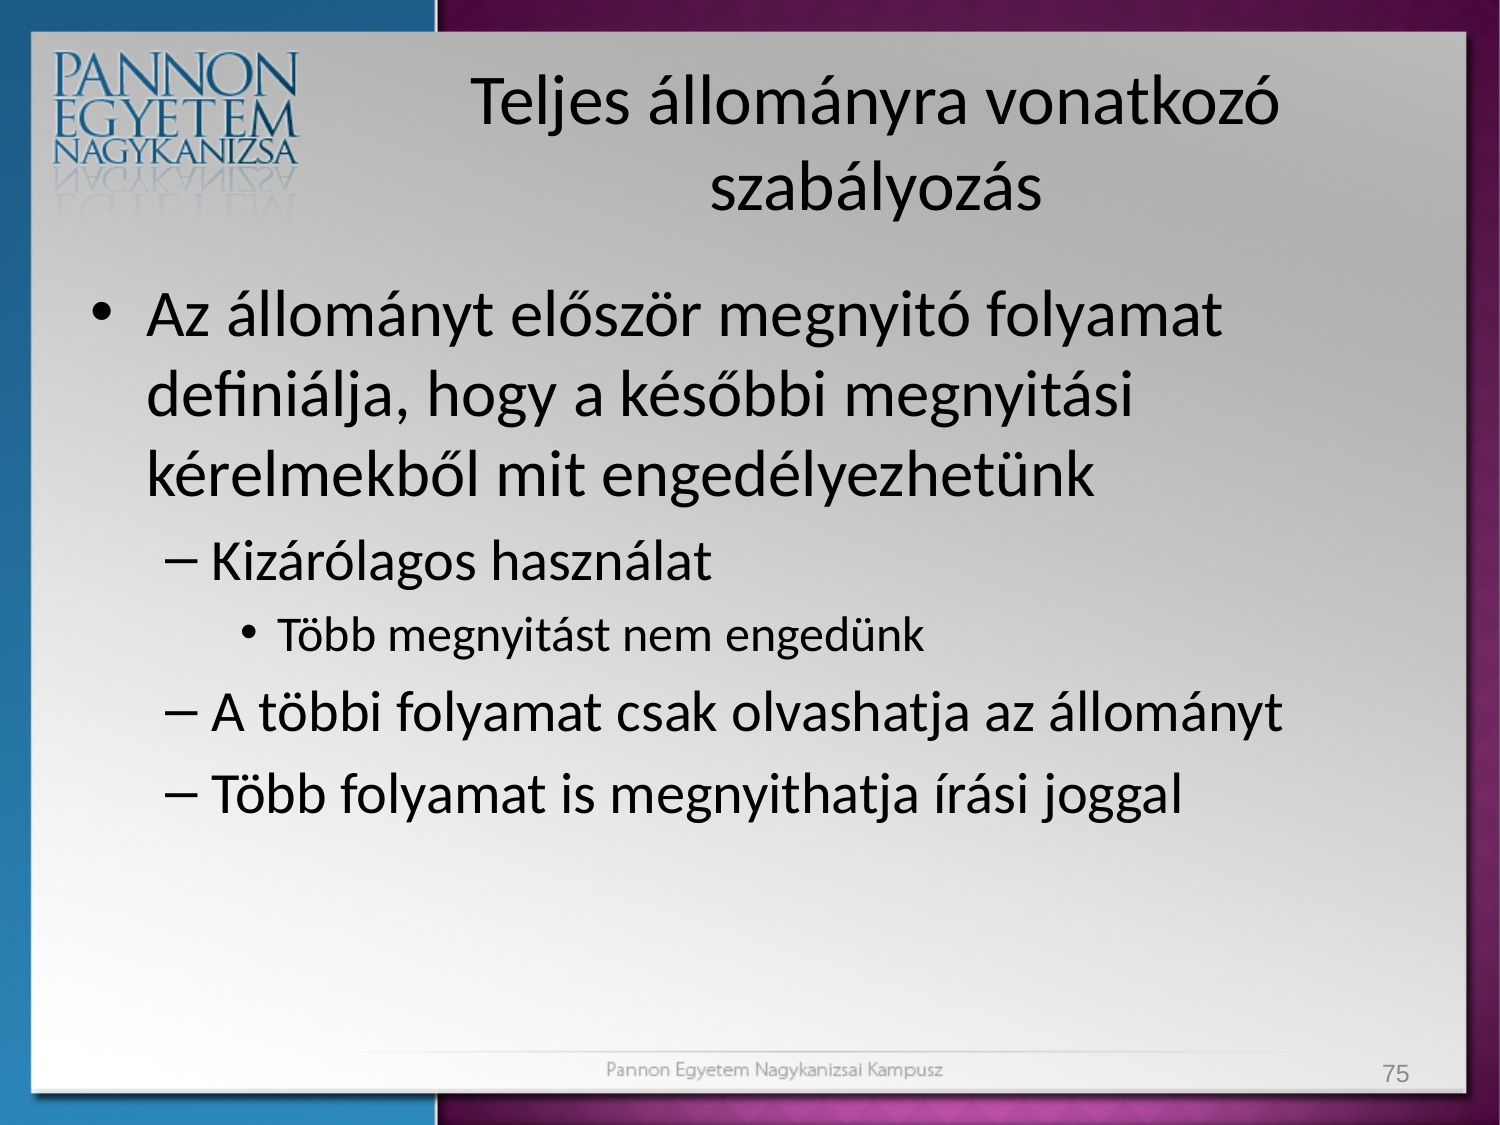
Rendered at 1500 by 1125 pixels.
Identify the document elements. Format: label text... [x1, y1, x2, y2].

slide_number 75 [1074, 1042, 1425, 1103]
picture [0, 0, 1500, 1125]
list Az állományt először megnyitó folyamat definiálja, hogy a későbbi megnyitási kérelmekből mit engedélyezhetünk Kizárólagos használat Több megnyitást nem engedünk A többi folyamat csak olvashatja az állományt Több folyamat is megnyithatja írási joggal [75, 262, 1425, 1038]
title Teljes állományra vonatkozó szabályozás [328, 45, 1425, 233]
